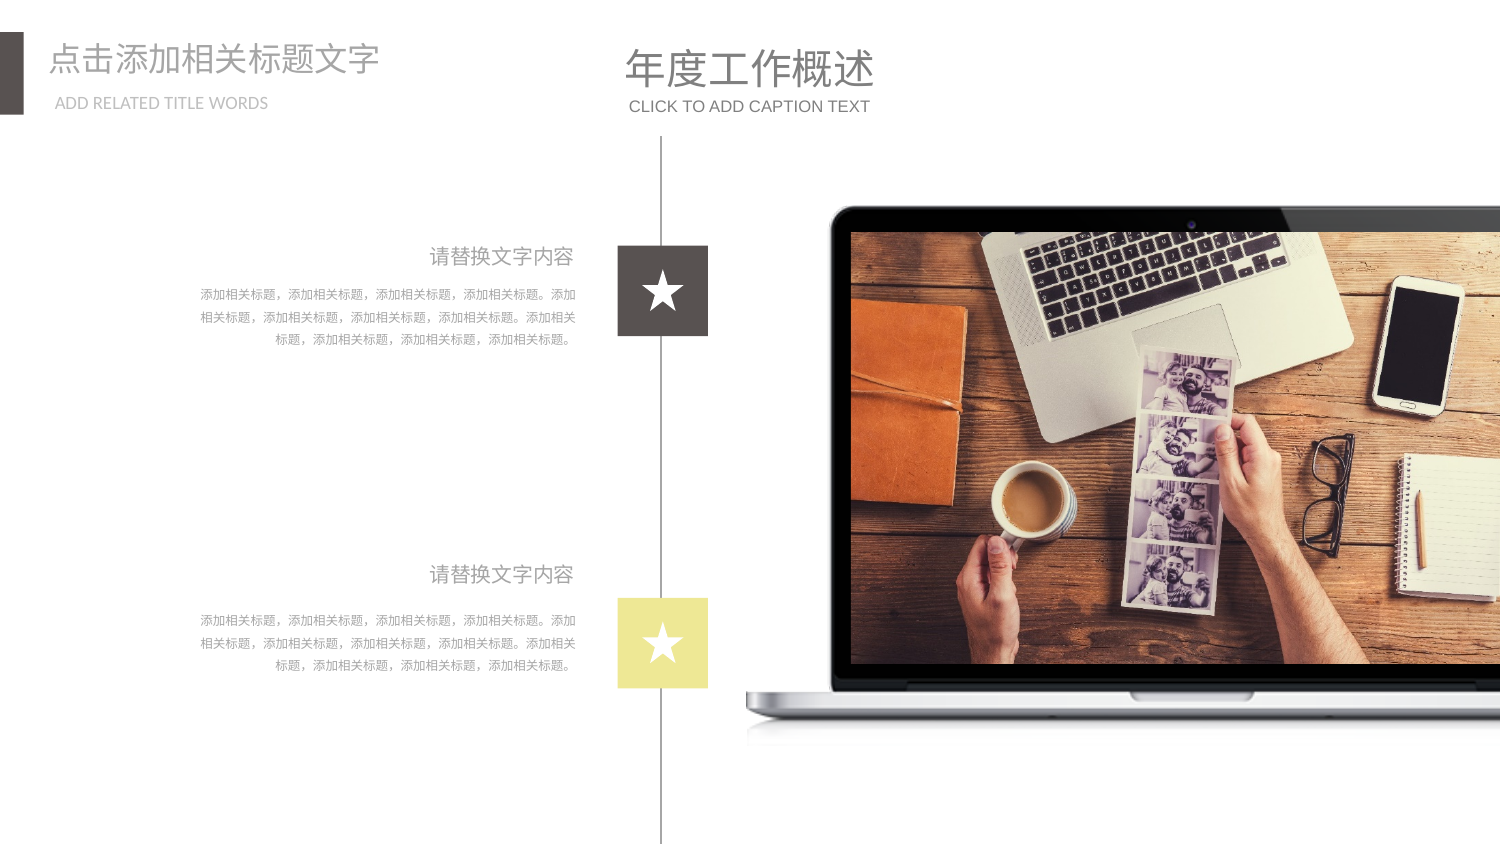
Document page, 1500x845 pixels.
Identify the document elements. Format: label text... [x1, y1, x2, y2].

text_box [617, 245, 709, 337]
text_box 年度工作概述 [615, 42, 885, 93]
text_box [617, 597, 709, 689]
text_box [745, 205, 1500, 746]
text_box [194, 243, 576, 349]
text_box CLICK TO ADD CAPTION TEXT [615, 95, 885, 117]
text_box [194, 561, 576, 674]
